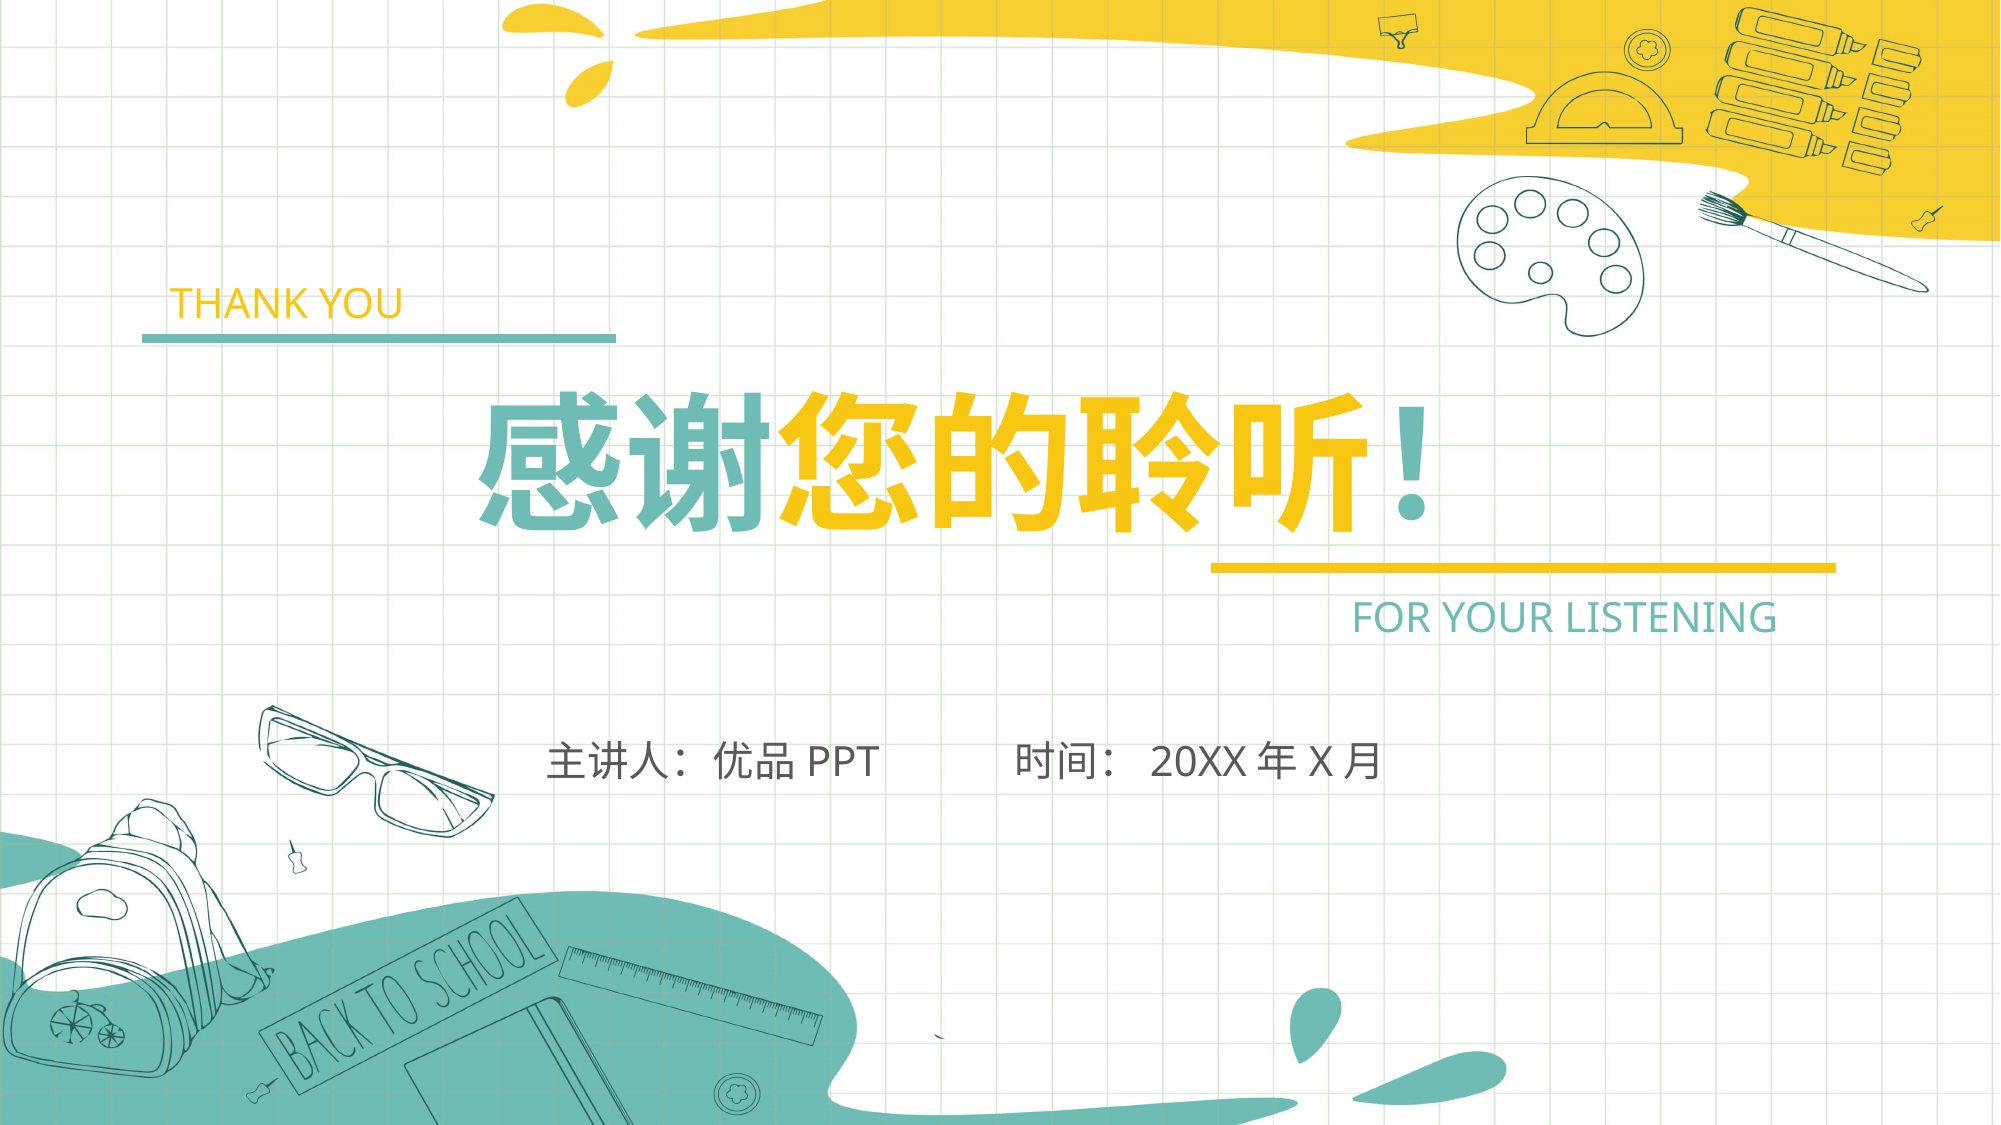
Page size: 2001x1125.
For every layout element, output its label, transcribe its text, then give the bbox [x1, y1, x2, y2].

text_box [142, 334, 616, 343]
title 感谢您的聆听！ [51, 327, 1949, 558]
text_box [1211, 563, 1836, 573]
text_box THANK YOU [155, 269, 1155, 335]
picture [0, 0, 2001, 1125]
text_box FOR YOUR LISTENING [1336, 583, 1862, 649]
text_box 主讲人：优品PPT [530, 727, 999, 792]
text_box 时间：20XX年X月 [999, 727, 1638, 792]
